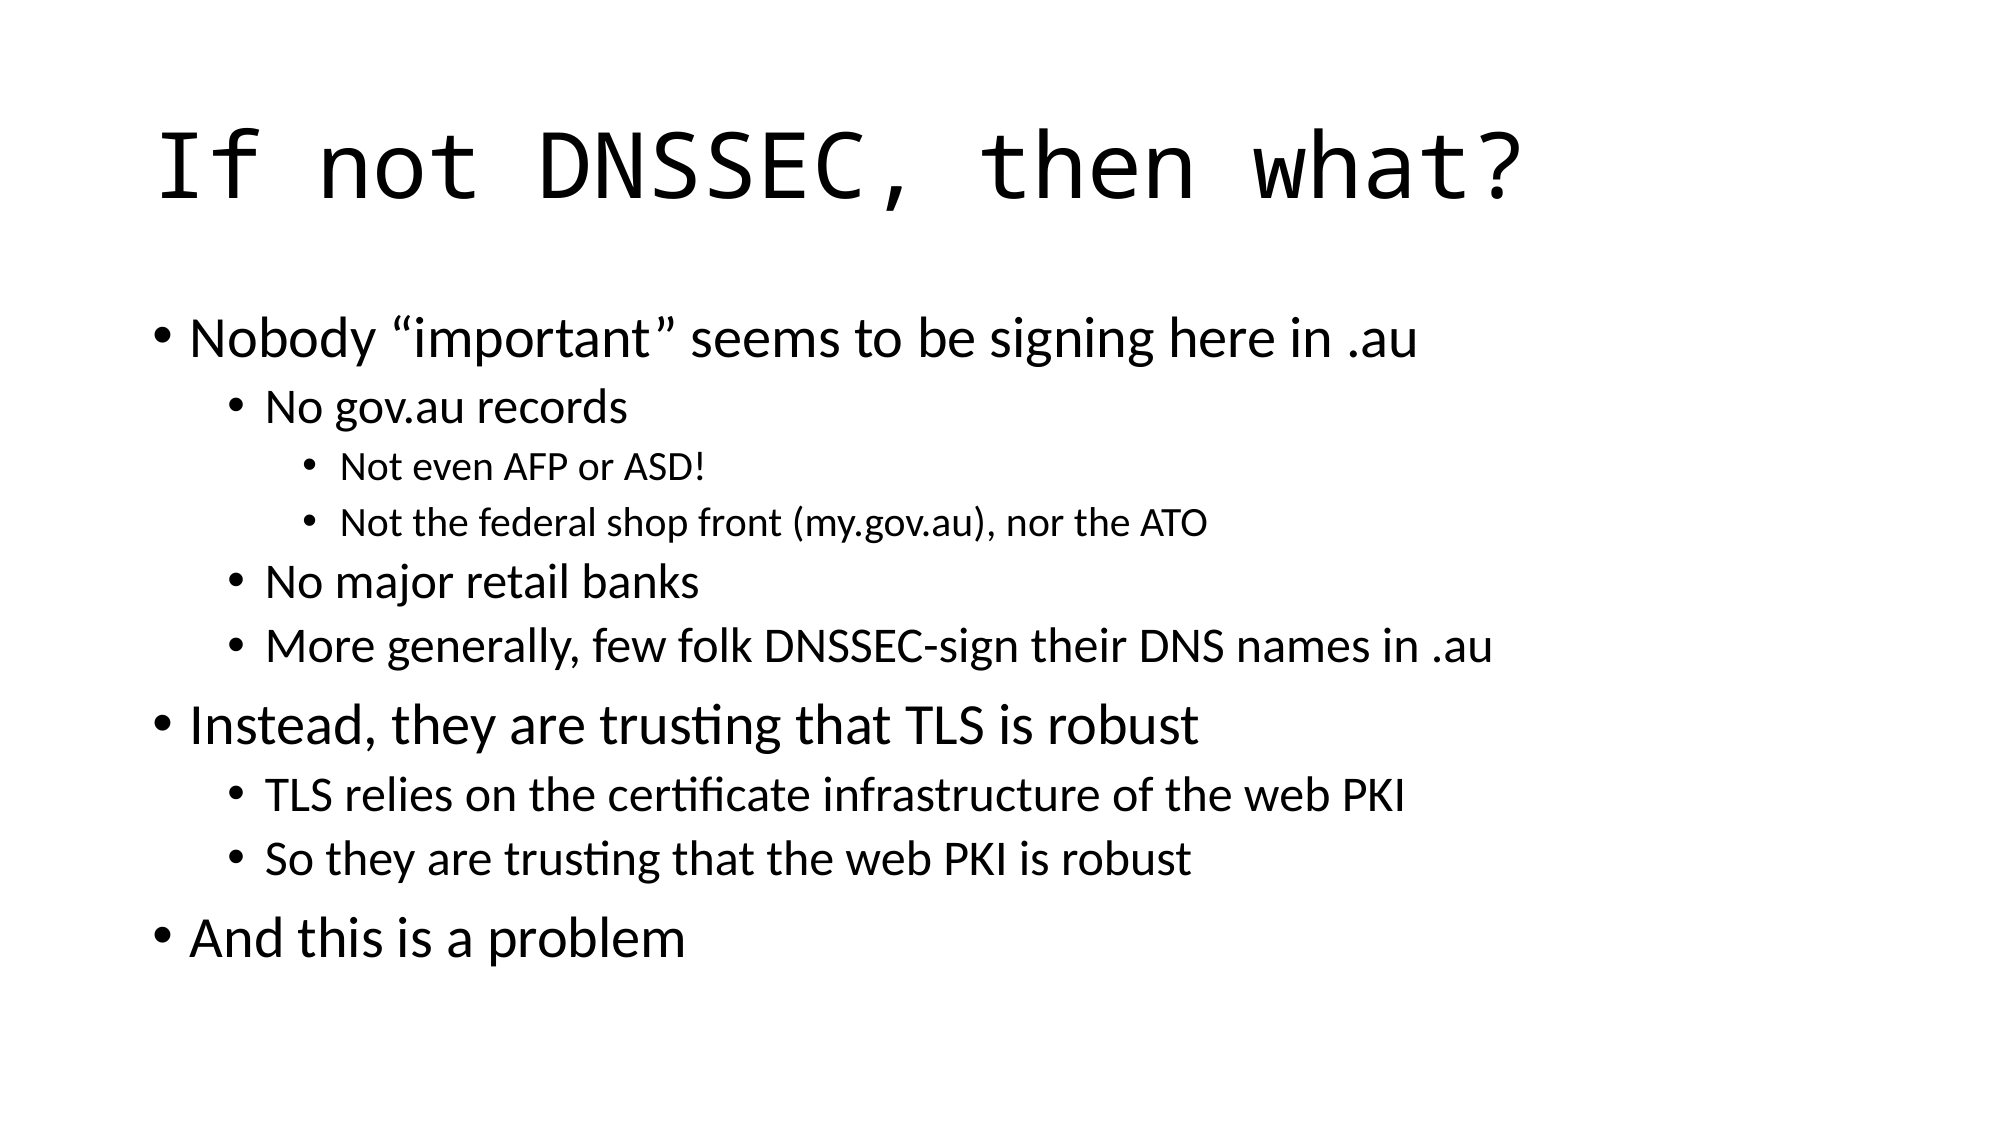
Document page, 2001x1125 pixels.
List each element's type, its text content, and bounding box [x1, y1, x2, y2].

list Nobody “important” seems to be signing here in .au No gov.au records Not even AFP or ASD! Not the federal shop front (my.gov.au), nor the ATO No major retail banks More generally, few folk DNSSEC-sign their DNS names in .au Instead, they are trusting that TLS is robust TLS relies on the certificate infrastructure of the web PKI So they are trusting that the web PKI is robust And this is a problem [137, 299, 1863, 1014]
title If not DNSSEC, then what? [137, 59, 1863, 278]
